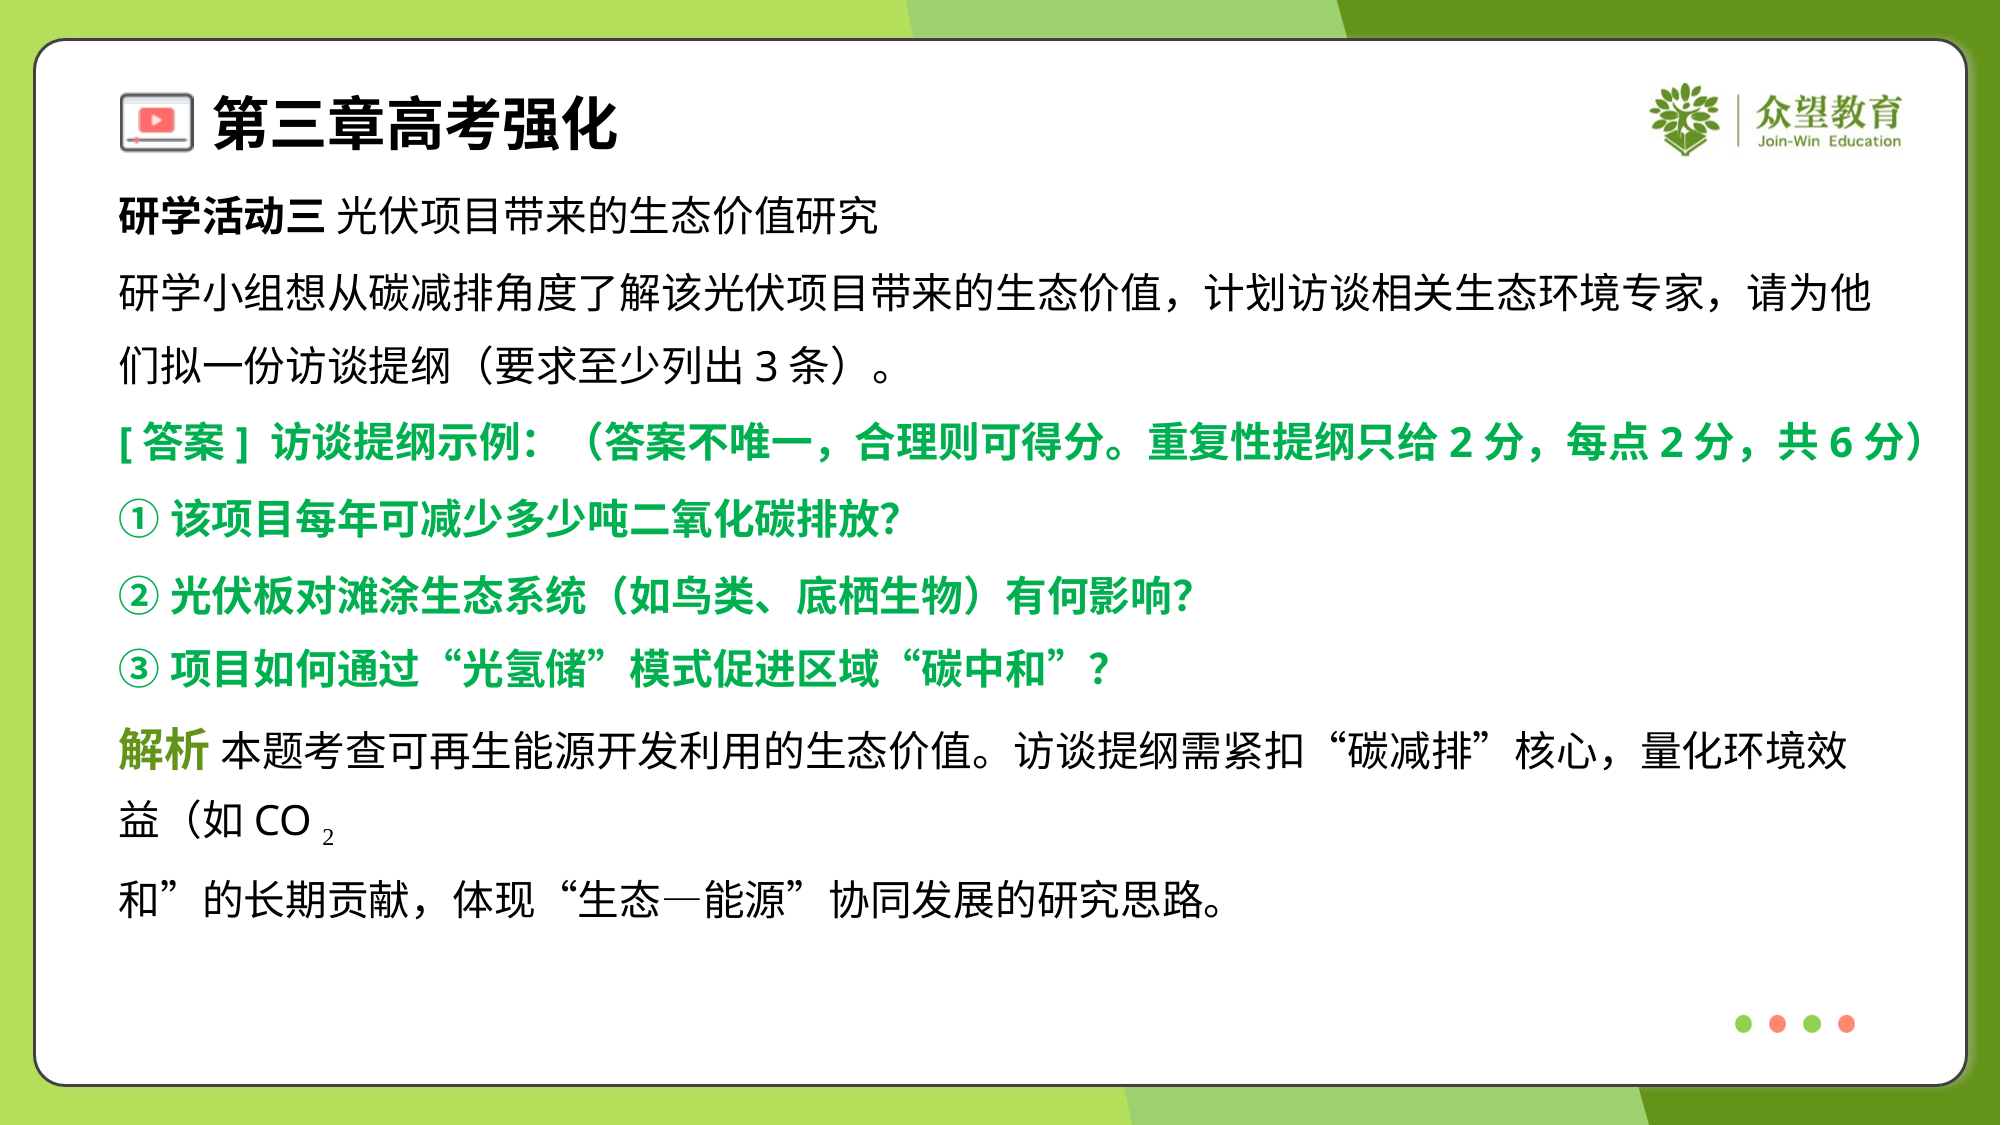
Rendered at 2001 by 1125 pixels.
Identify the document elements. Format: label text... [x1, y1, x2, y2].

picture [0, 0, 2000, 1125]
text_box 研学活动三 光伏项目带来的生态价值研究 研学小组想从碳减排角度了解该光伏项目带来的生态价值，计划访谈相关生态环境专家，请为他 们拟一份访谈提纲（要求至少列出3条）。 [118, 164, 1883, 383]
text_box [答案] 访谈提纲示例：（答案不唯一，合理则可得分。重复性提纲只给2分，每点2分，共6分） ①该项目每年可减少多少吨二氧化碳排放？ ②光伏板对滩涂生态系统（如鸟类、底栖生物）有何影响？ ③项目如何通过“光氢储”模式促进区域“碳中和”？ [118, 391, 1883, 686]
text_box 解析 本题考查可再生能源开发利用的生态价值。访谈提纲需紧扣“碳减排”核心，量化环境效 益（如CO 2 减排量），同时关注项目对局部生态的潜在影响；此外，需探讨该技术模式对“碳中 和”的长期贡献，体现“生态—能源”协同发展的研究思路。 [118, 698, 1883, 916]
